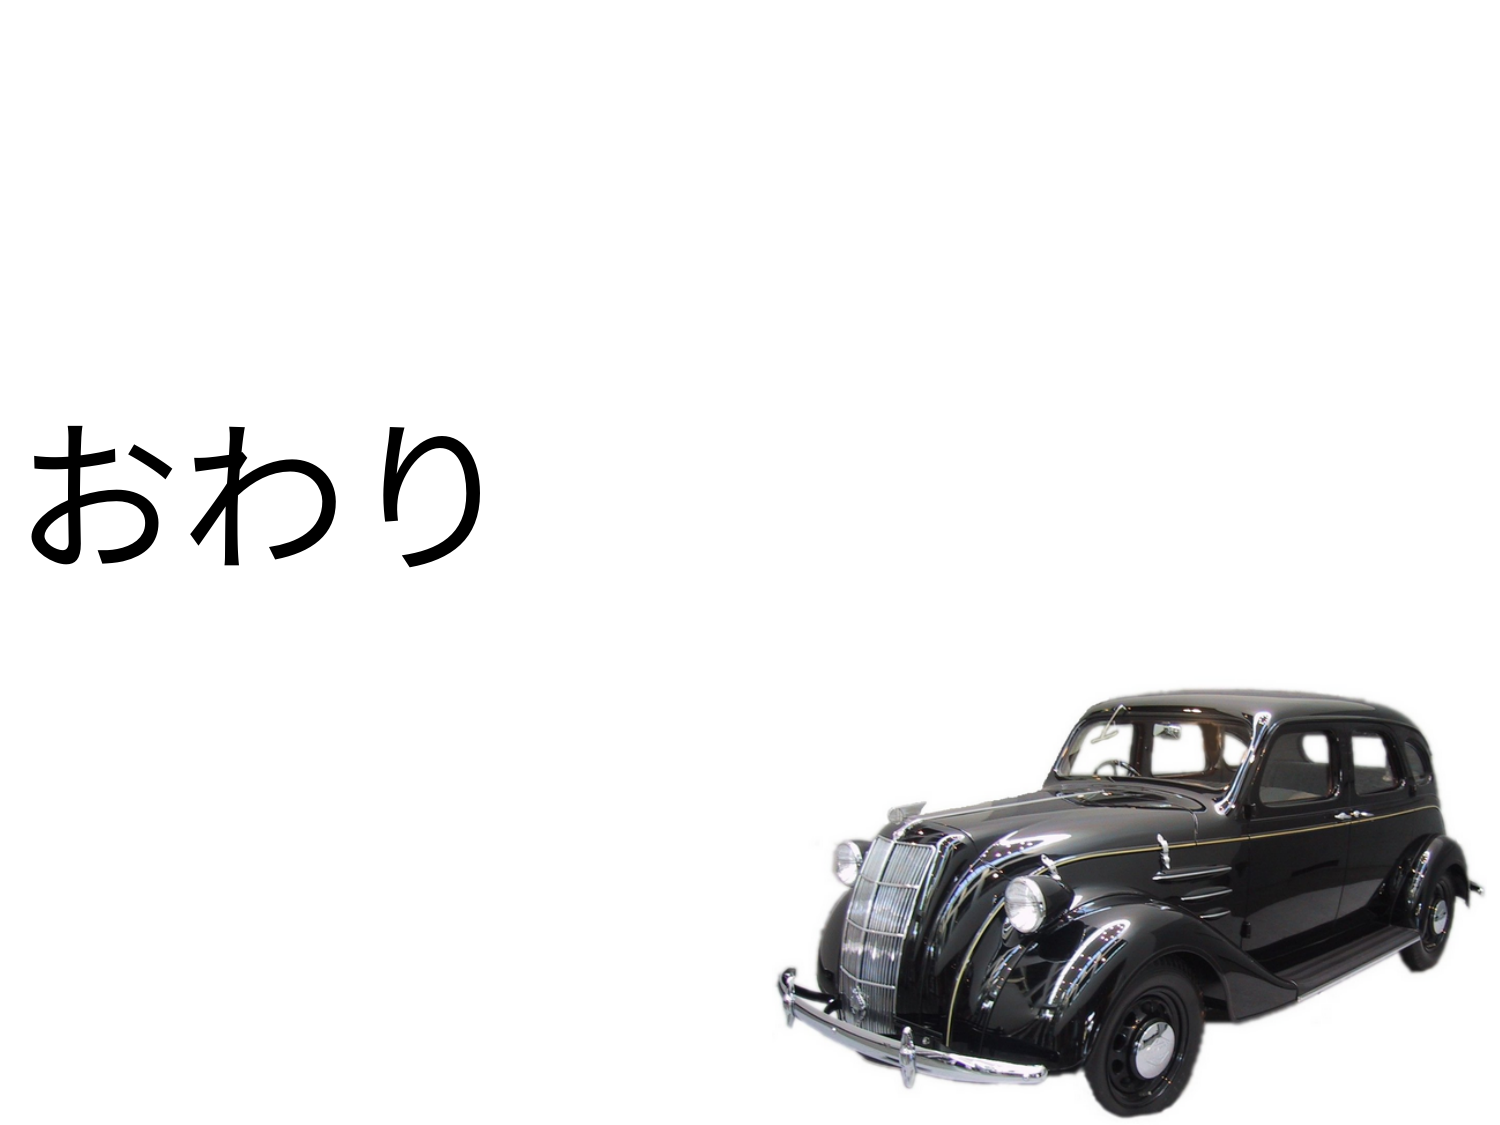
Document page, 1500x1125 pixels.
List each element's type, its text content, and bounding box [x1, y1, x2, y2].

picture [771, 666, 1487, 1125]
text_box おわり [0, 385, 762, 600]
